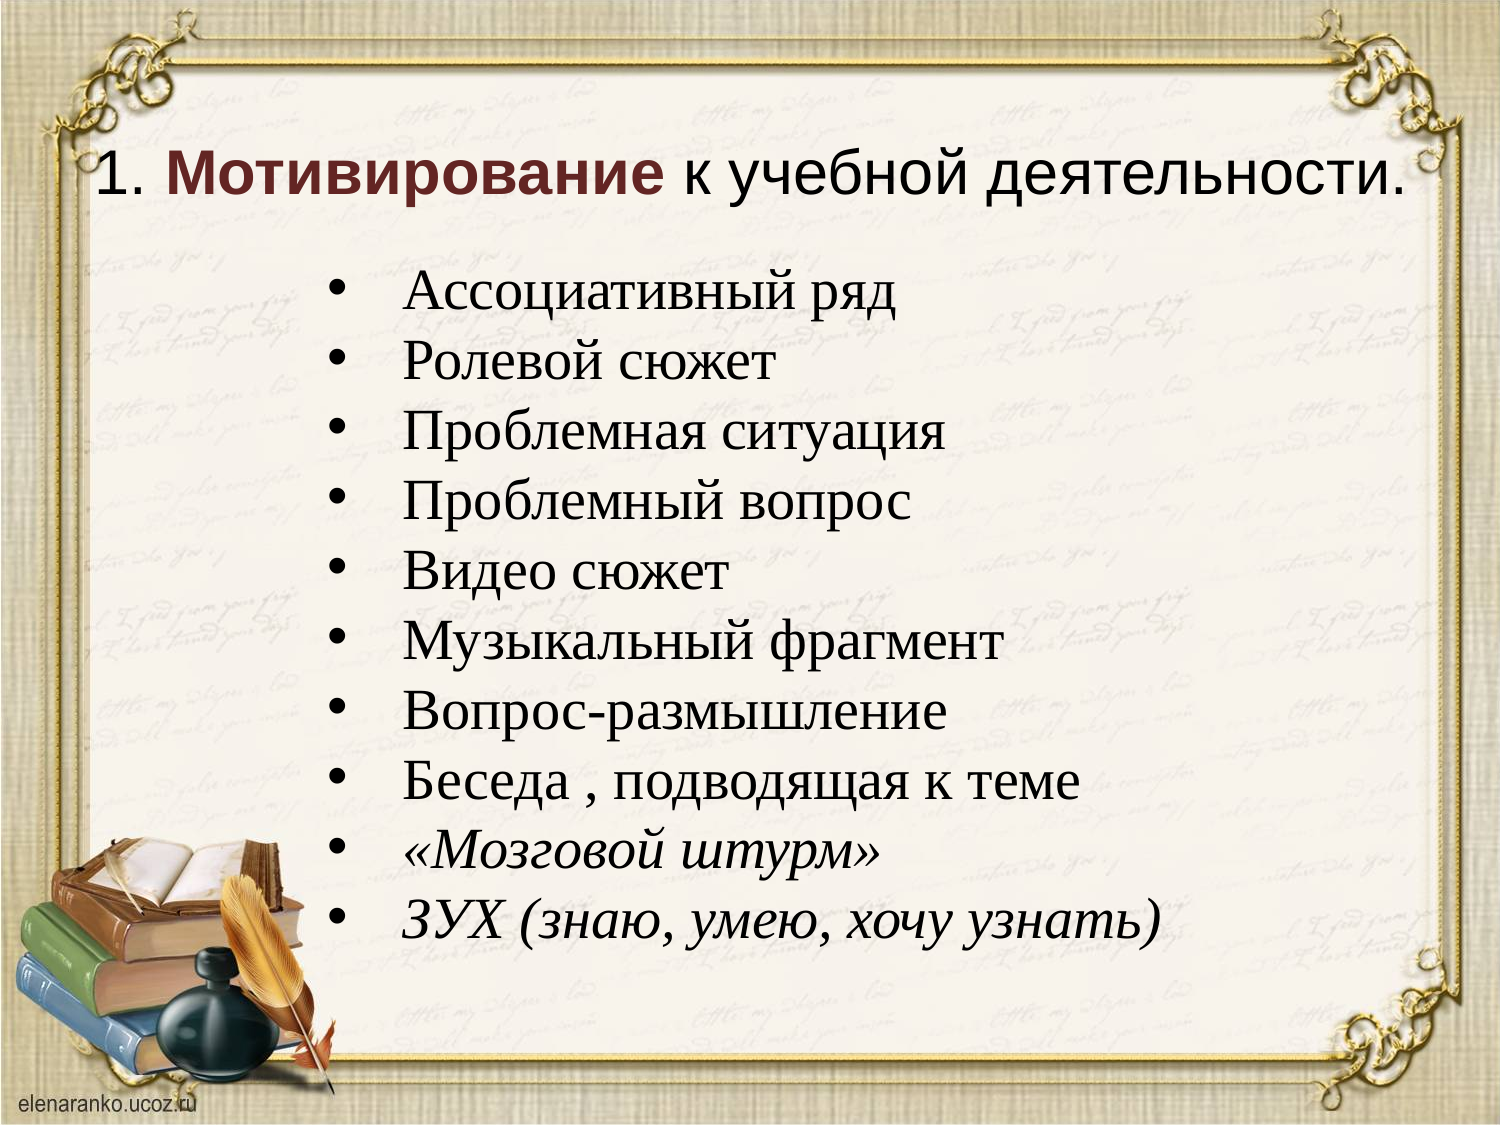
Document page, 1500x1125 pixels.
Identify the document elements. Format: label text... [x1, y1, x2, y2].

picture [0, 0, 1500, 1125]
text_box Ассоциативный ряд Ролевой сюжет Проблемная ситуация Проблемный вопрос Видео сюжет Музыкальный фрагмент Вопрос-размышление Беседа , подводящая к теме «Мозговой штурм» ЗУХ (знаю, умею, хочу узнать) [312, 243, 1329, 1003]
title 1. Мотивирование к учебной деятельности. [76, 113, 1427, 302]
